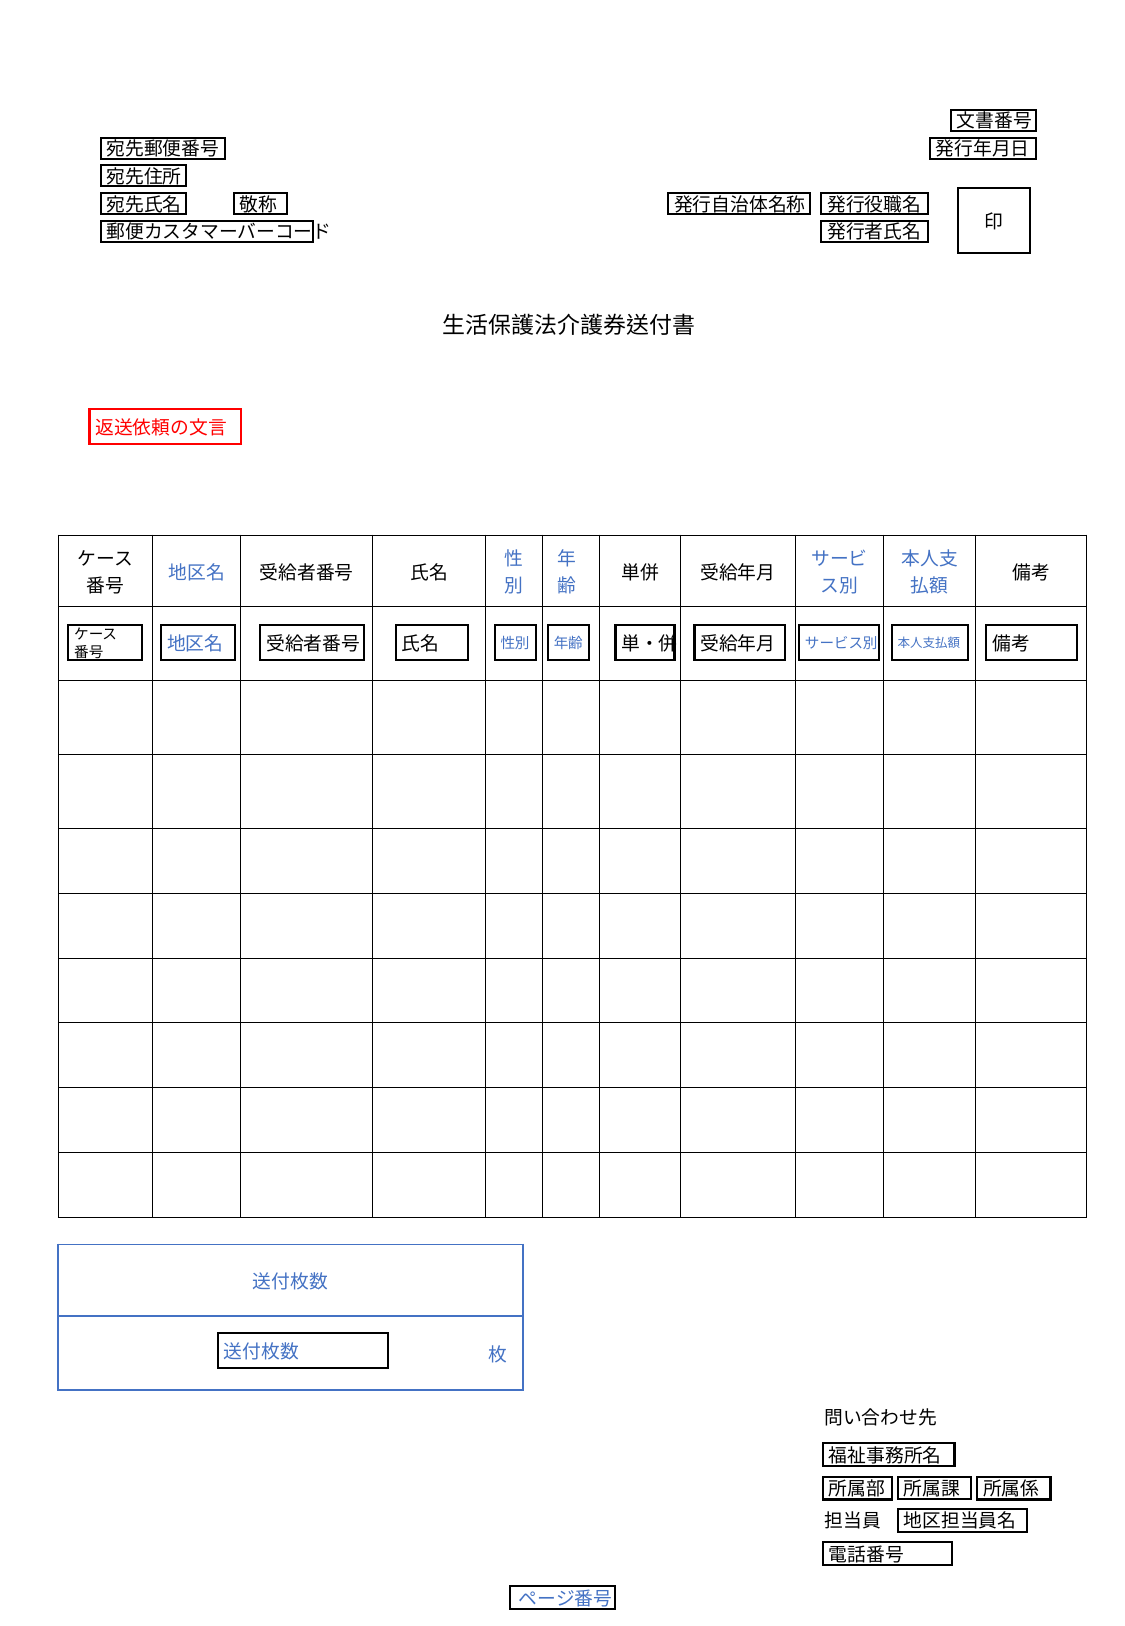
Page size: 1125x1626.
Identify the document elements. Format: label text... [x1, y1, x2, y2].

table_cell [543, 894, 599, 958]
text_box 性別 [494, 624, 537, 661]
table_cell [543, 959, 599, 1022]
table_cell [884, 681, 975, 754]
table_cell [153, 959, 240, 1022]
table_cell [241, 894, 372, 958]
table_cell [600, 959, 680, 1022]
table_cell [976, 894, 1086, 958]
table_cell [486, 607, 542, 680]
table_cell [796, 829, 883, 893]
table_cell [796, 1088, 883, 1152]
table_cell [373, 681, 485, 754]
text_box 受給年月 [693, 624, 786, 661]
table_cell [681, 894, 795, 958]
table_header 単併 [600, 536, 680, 606]
table_header 備考 [976, 536, 1086, 606]
table_cell [486, 1088, 542, 1152]
table_cell [976, 959, 1086, 1022]
text_box サービス別 [798, 624, 880, 661]
table_cell [976, 755, 1086, 828]
table_cell [373, 755, 485, 828]
table_cell [486, 829, 542, 893]
table_cell [681, 829, 795, 893]
text_box 宛先郵便番号 [100, 137, 226, 160]
table_cell [59, 1088, 152, 1152]
table_cell 枚 [59, 1317, 522, 1389]
text_box 敬称 [233, 192, 288, 215]
table_header 性別 [486, 536, 542, 606]
table_cell [153, 894, 240, 958]
text_box 生活保護法介護券送付書 [96, 302, 1042, 346]
table_cell [976, 1023, 1086, 1087]
table_cell [373, 1153, 485, 1217]
table_cell [976, 681, 1086, 754]
table_cell [796, 755, 883, 828]
table_cell [373, 894, 485, 958]
text_box 発行者氏名 [820, 220, 929, 243]
text_box 送付枚数 [217, 1332, 389, 1369]
table_header 地区名 [153, 536, 240, 606]
table_cell [884, 755, 975, 828]
table_cell [241, 1023, 372, 1087]
table_cell [153, 1088, 240, 1152]
table_cell [153, 681, 240, 754]
table_cell [600, 1153, 680, 1217]
text_box 備考 [985, 624, 1078, 661]
table_cell [543, 681, 599, 754]
table_cell [884, 1023, 975, 1087]
text_box 発行自治体名称 [667, 192, 811, 215]
table_cell [796, 1153, 883, 1217]
table_header 受給年月 [681, 536, 795, 606]
table_cell [241, 681, 372, 754]
text_box 受給者番号 [259, 624, 365, 661]
text_box ケース 番号 [67, 624, 143, 661]
table_cell [543, 829, 599, 893]
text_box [809, 1398, 1051, 1566]
table_cell [681, 1088, 795, 1152]
table_cell [543, 1088, 599, 1152]
table_header 氏名 [373, 536, 485, 606]
table_cell [600, 607, 680, 680]
table_cell [59, 1153, 152, 1217]
table_cell [153, 755, 240, 828]
table_cell [486, 681, 542, 754]
table_cell [681, 1023, 795, 1087]
table_cell [59, 894, 152, 958]
table_cell [796, 1023, 883, 1087]
table_cell [373, 1023, 485, 1087]
table_header 受給者番号 [241, 536, 372, 606]
table_cell [600, 894, 680, 958]
table_cell [681, 755, 795, 828]
text_box 氏名 [395, 624, 469, 661]
table_cell [373, 607, 485, 680]
table_cell [486, 1153, 542, 1217]
table_cell [796, 681, 883, 754]
table_cell [681, 959, 795, 1022]
table_header 送付枚数 [59, 1245, 522, 1315]
table_cell [976, 1153, 1086, 1217]
text_box 単・併 [614, 624, 676, 661]
table_cell [681, 607, 795, 680]
table_cell [241, 829, 372, 893]
table_header ケース番号 [59, 536, 152, 606]
table_cell [241, 1088, 372, 1152]
text_box ページ番号 [509, 1585, 616, 1610]
table_cell [373, 829, 485, 893]
table_cell [241, 607, 372, 680]
table_cell [59, 681, 152, 754]
table_cell [59, 607, 152, 680]
table_cell [486, 959, 542, 1022]
table_cell [976, 1088, 1086, 1152]
table_cell [241, 1153, 372, 1217]
text_box 地区名 [160, 624, 236, 661]
table_cell [543, 1023, 599, 1087]
table_cell [884, 1088, 975, 1152]
table_cell [796, 607, 883, 680]
table_cell [884, 607, 975, 680]
table_cell [796, 894, 883, 958]
table_cell [486, 894, 542, 958]
table_cell [153, 1023, 240, 1087]
table_cell [976, 607, 1086, 680]
table_cell [681, 681, 795, 754]
table_header 本人支払額 [884, 536, 975, 606]
text_box 郵便カスタマーバーコード [100, 220, 314, 243]
table_cell [976, 829, 1086, 893]
table_cell [373, 1088, 485, 1152]
table_cell [241, 755, 372, 828]
table_cell [543, 607, 599, 680]
table_cell [153, 829, 240, 893]
table_cell [59, 829, 152, 893]
table_cell [600, 755, 680, 828]
table_cell [600, 829, 680, 893]
table_cell [681, 1153, 795, 1217]
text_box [929, 109, 1037, 159]
table_cell [153, 1153, 240, 1217]
text_box 宛先氏名 [100, 192, 187, 215]
text_box 年齢 [547, 624, 590, 661]
table_cell [600, 681, 680, 754]
text_box 返送依頼の文言 [88, 408, 242, 445]
text_box 宛先住所 [100, 164, 187, 187]
text_box 発行役職名 [820, 192, 929, 215]
table_cell [373, 959, 485, 1022]
table_cell [884, 894, 975, 958]
table_cell [796, 959, 883, 1022]
table_header サービス別 [796, 536, 883, 606]
table_cell [543, 1153, 599, 1217]
table_cell [543, 755, 599, 828]
table_cell [241, 959, 372, 1022]
table_cell [59, 755, 152, 828]
text_box 本人支払額 [891, 624, 969, 661]
table_cell [153, 607, 240, 680]
table_cell [600, 1088, 680, 1152]
table_cell [59, 959, 152, 1022]
table_cell [600, 1023, 680, 1087]
text_box 印 [957, 187, 1031, 254]
table_header 年齢 [543, 536, 599, 606]
table_cell [884, 959, 975, 1022]
table_cell [884, 1153, 975, 1217]
table_cell [486, 1023, 542, 1087]
table_cell [59, 1023, 152, 1087]
table_cell [486, 755, 542, 828]
table_cell [884, 829, 975, 893]
